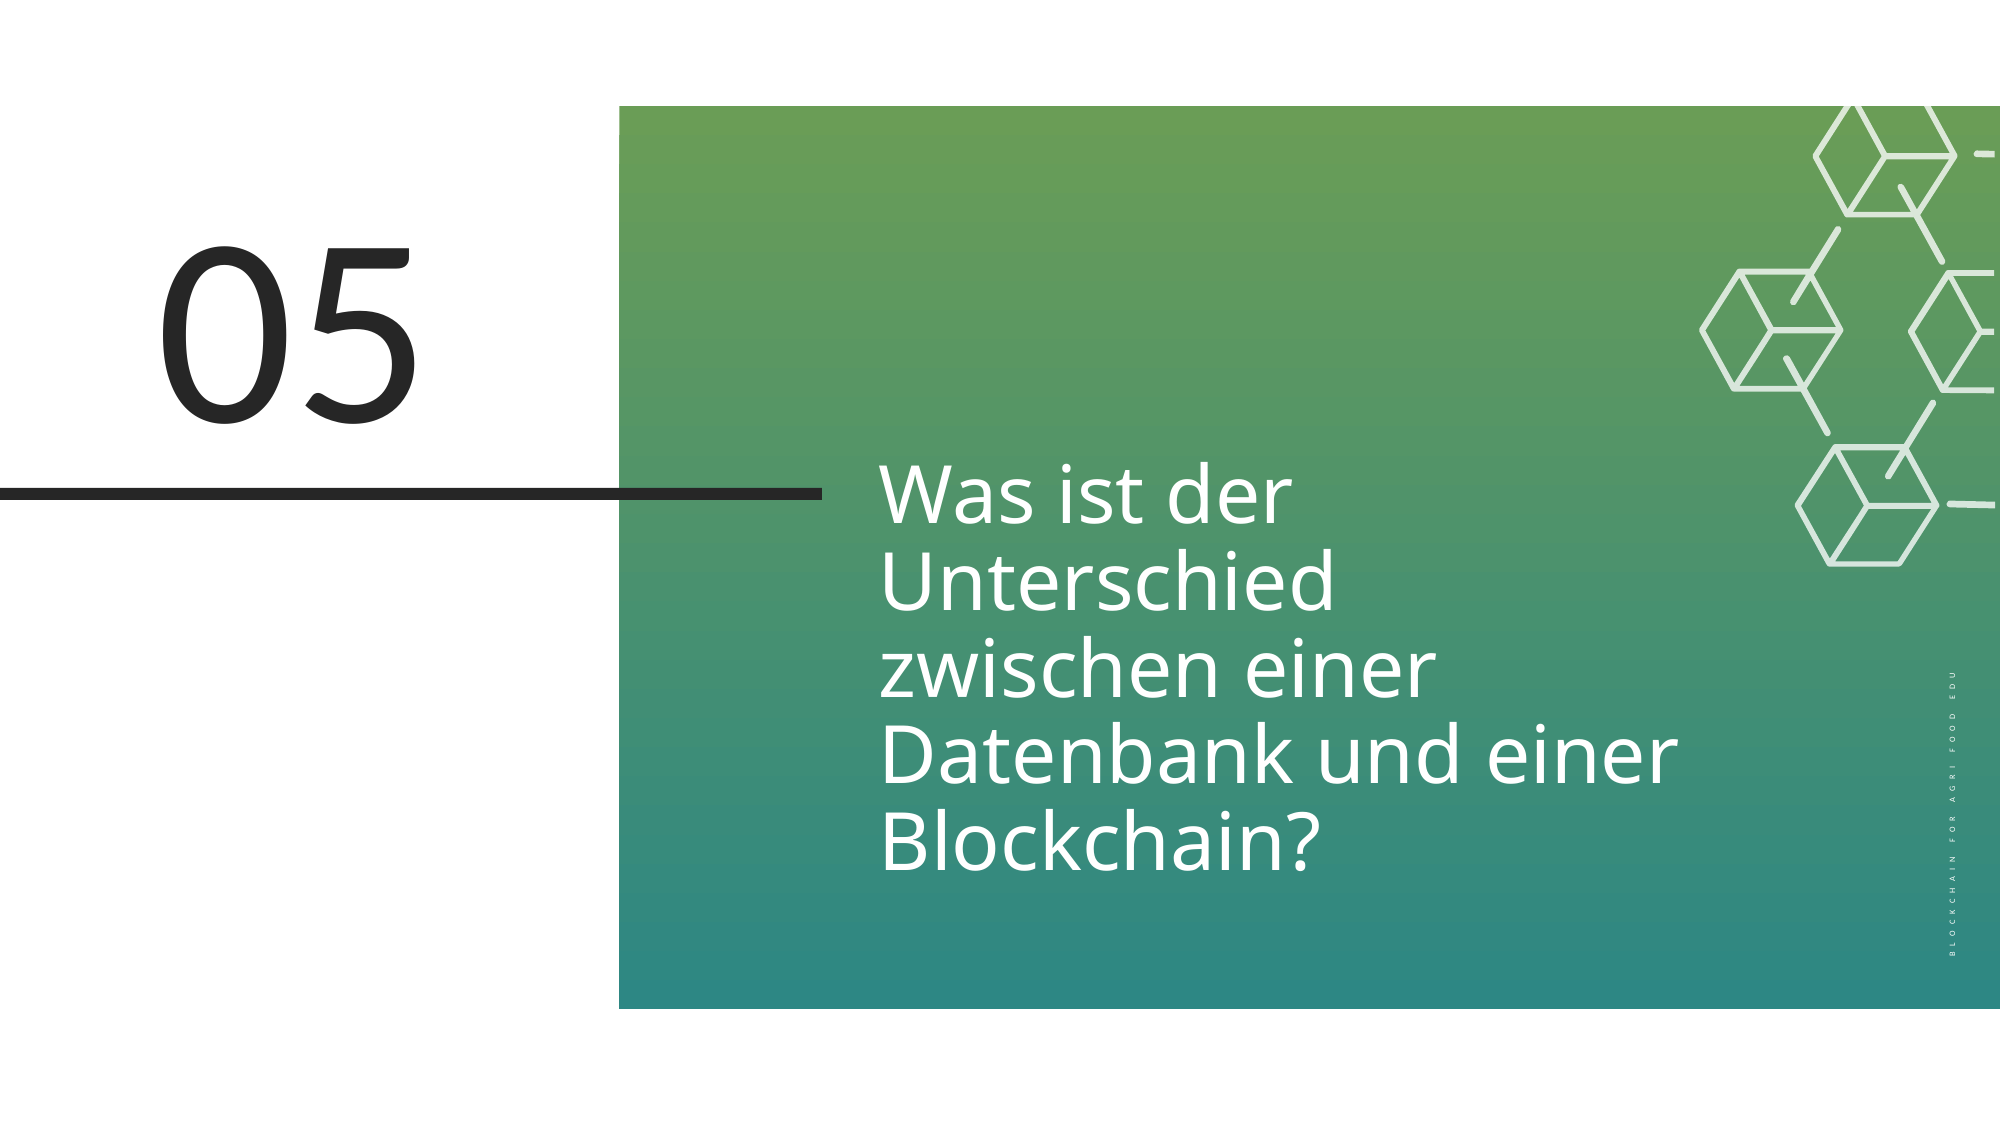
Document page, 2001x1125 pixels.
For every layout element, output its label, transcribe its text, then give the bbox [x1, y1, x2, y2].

list 05 [141, 180, 481, 277]
list Was ist der Unterschied zwischen einer Datenbank und einer Blockchain? [864, 446, 1709, 899]
